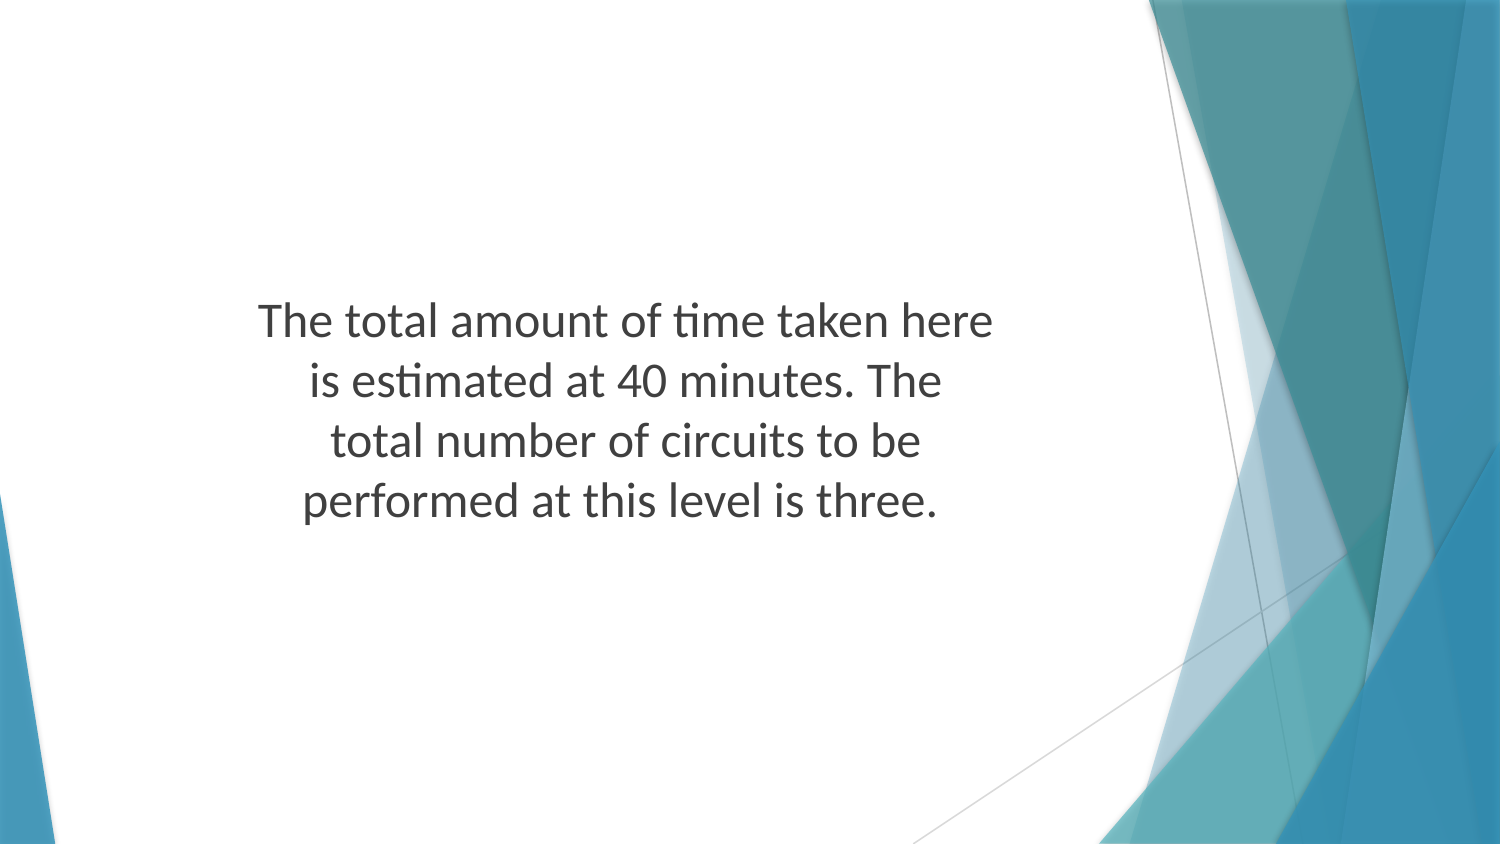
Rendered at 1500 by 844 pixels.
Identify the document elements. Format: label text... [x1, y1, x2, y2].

list The total amount of time taken here is estimated at 40 minutes. The total number of circuits to be performed at this level is three. [242, 280, 1010, 611]
